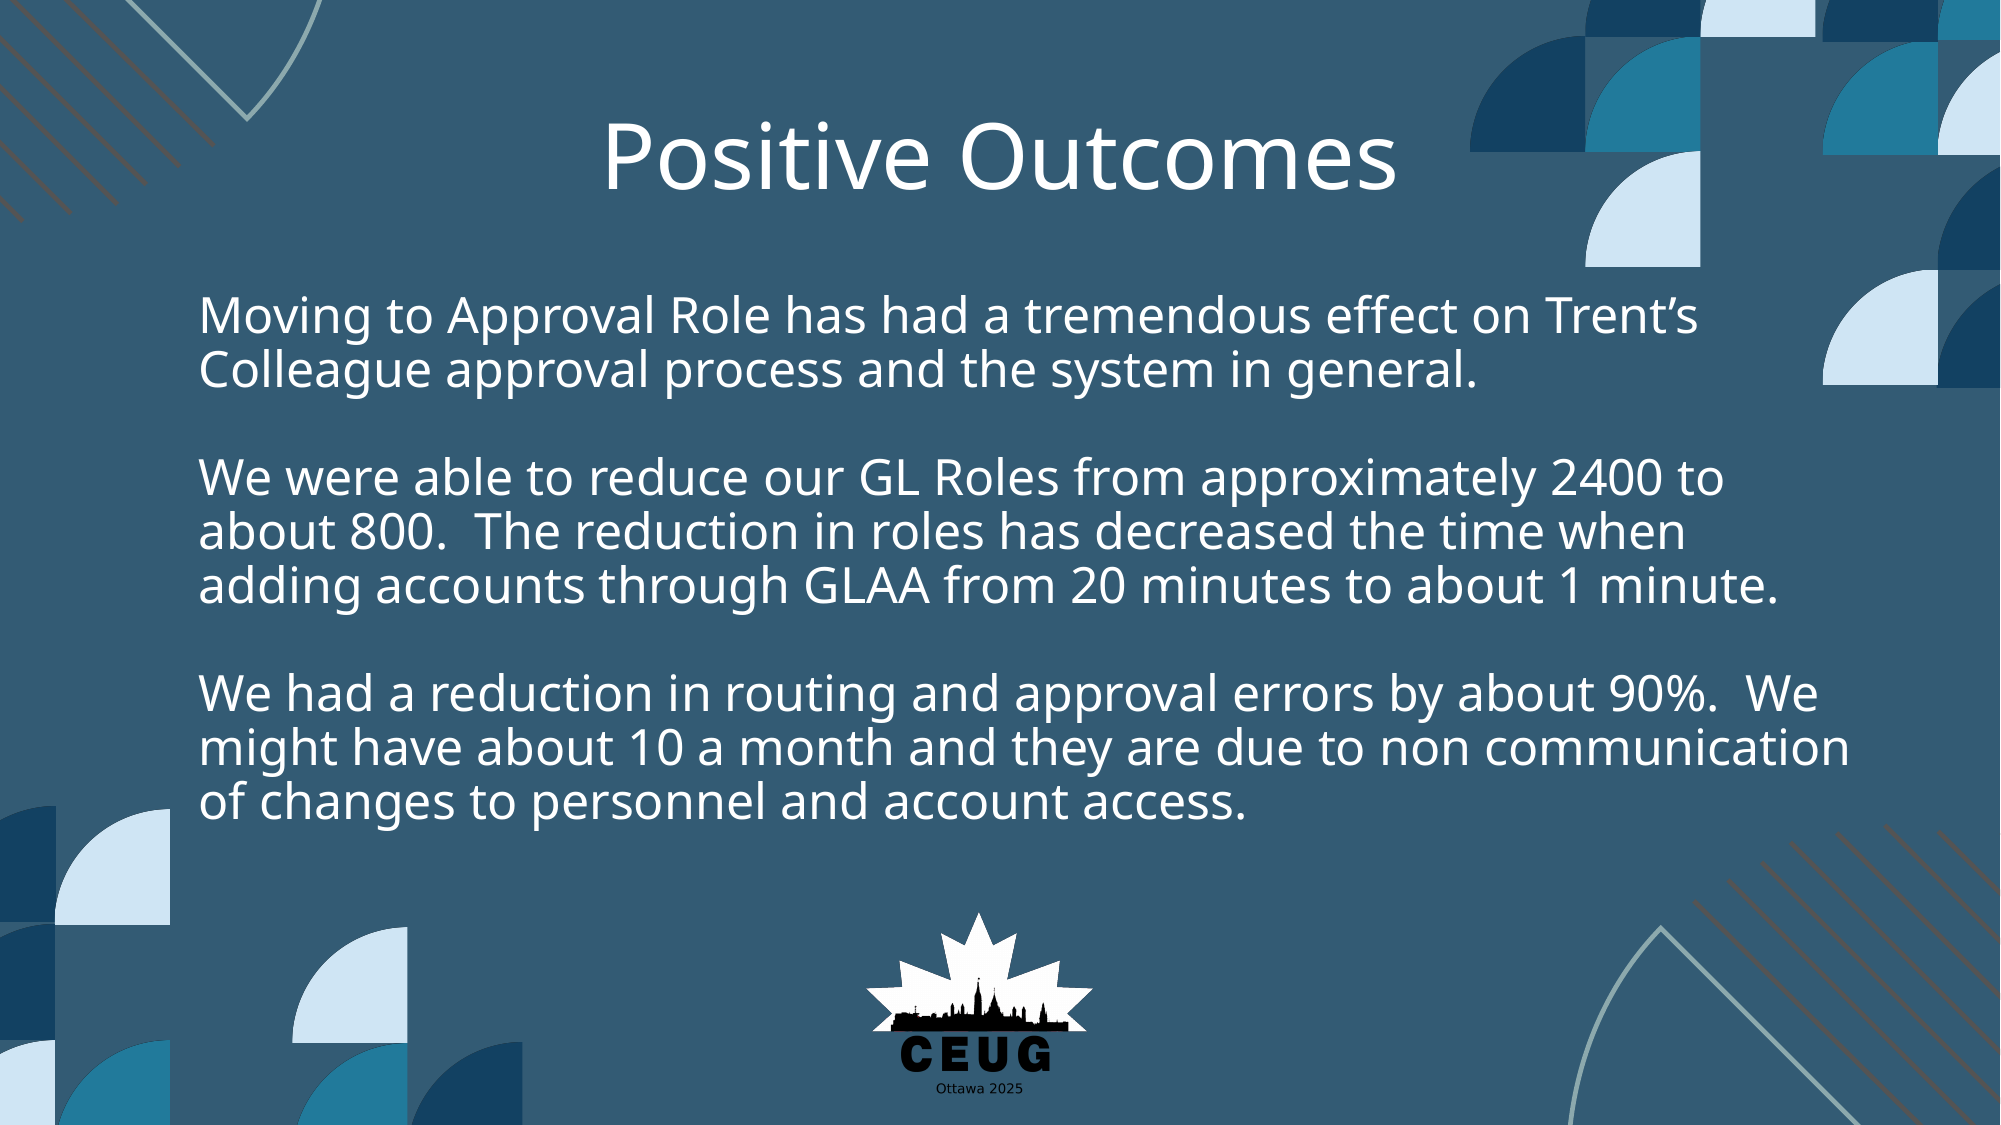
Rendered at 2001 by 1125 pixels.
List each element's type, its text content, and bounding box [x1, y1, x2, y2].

picture [1585, 0, 1816, 36]
picture [0, 806, 170, 1125]
title Positive Outcomes [156, 36, 1844, 283]
text_box Moving to Approval Role has had a tremendous effect on Trent’s Colleague approval process and the system in general. We were able to reduce our GL Roles from approximately 2400 to about 800. The reduction in roles has decreased the time when adding accounts through GLAA from 20 minutes to about 1 minute. We had a reduction in routing and approval errors by about 90%. We might have about 10 a month and they are due to non communication of changes to personnel and account access. [183, 282, 1871, 1003]
picture [292, 1003, 523, 1125]
picture [1822, 0, 2001, 388]
picture [866, 1003, 1093, 1100]
